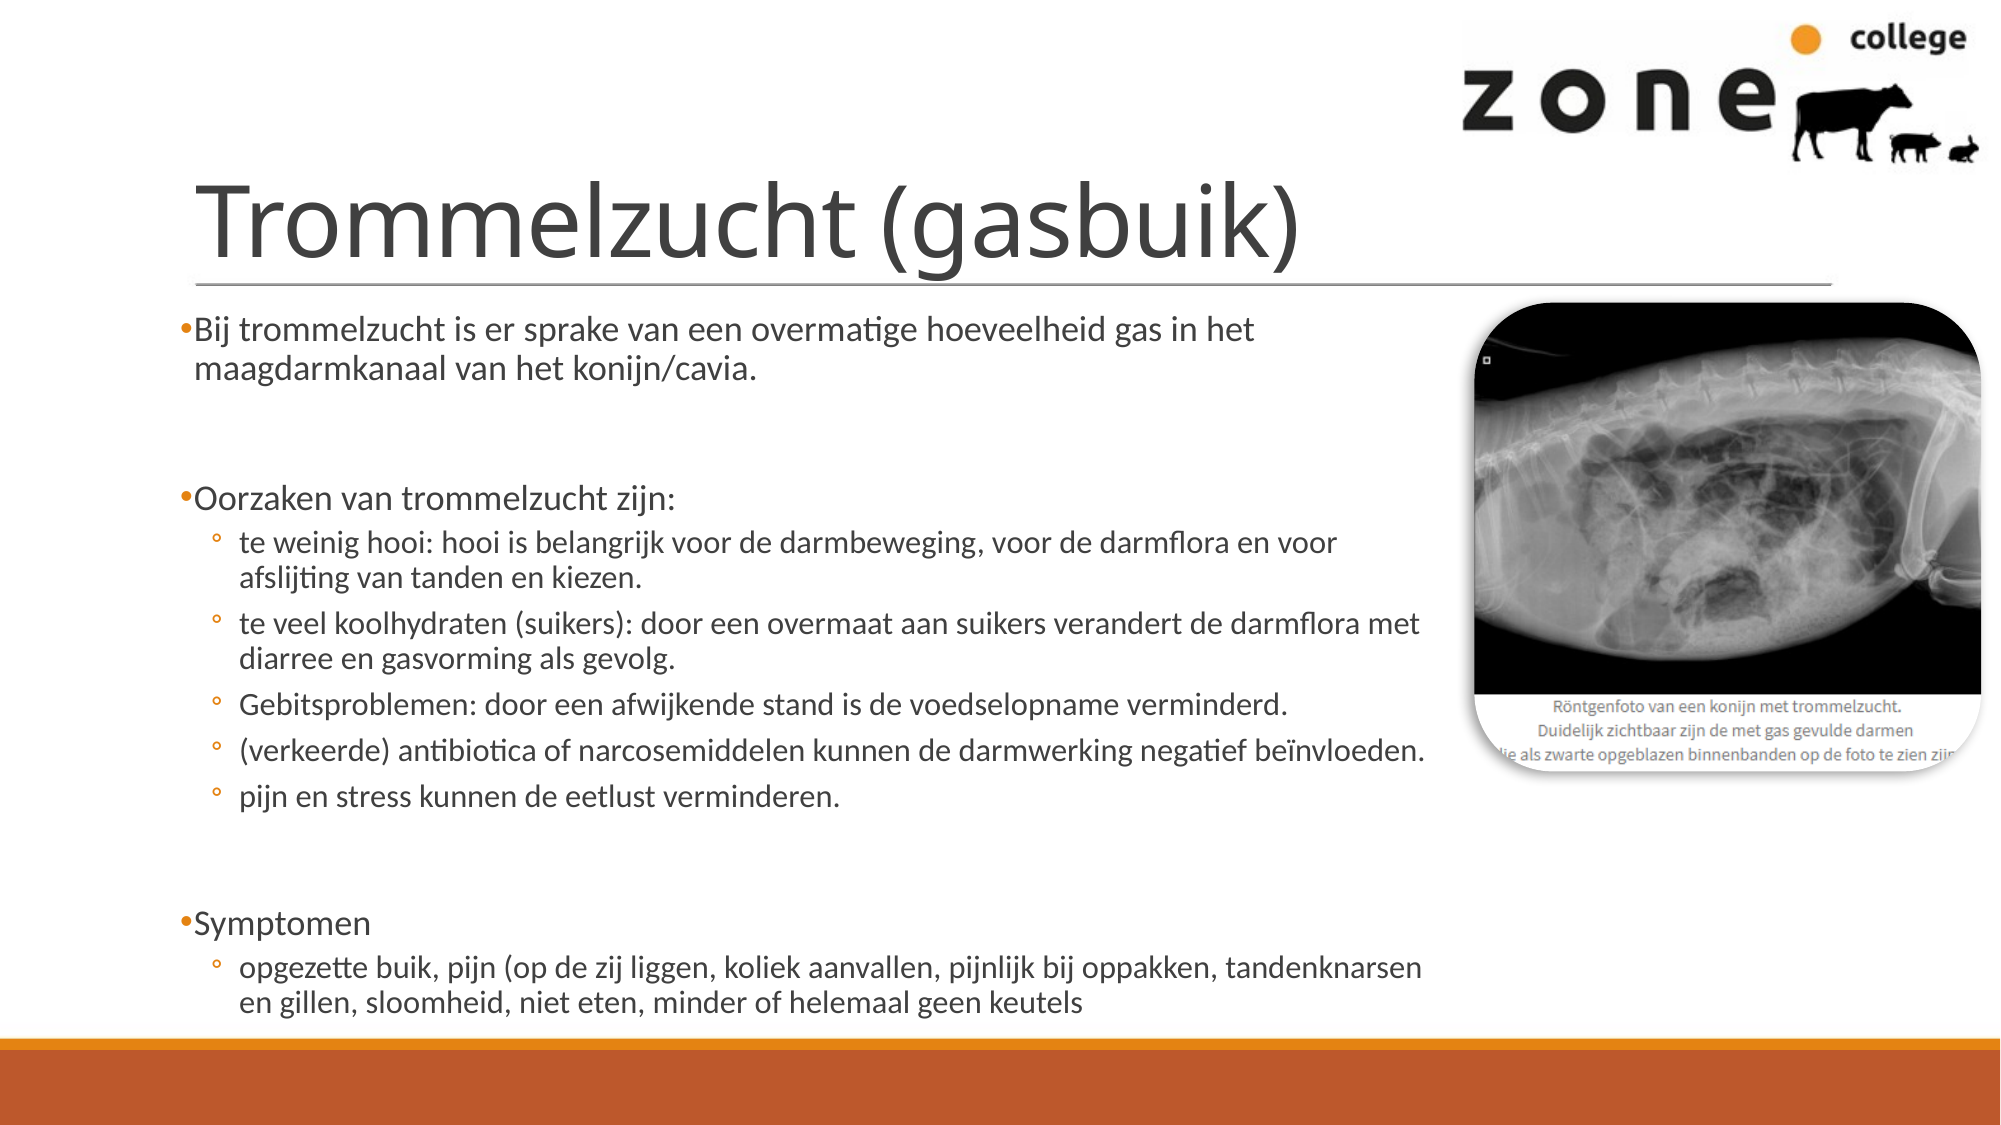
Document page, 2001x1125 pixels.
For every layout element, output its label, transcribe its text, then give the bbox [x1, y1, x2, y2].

picture [0, 0, 2001, 1125]
list Bij trommelzucht is er sprake van een overmatige hoeveelheid gas in het maagdarmkanaal van het konijn/cavia. Oorzaken van trommelzucht zijn: te weinig hooi: hooi is belangrijk voor de darmbeweging, voor de darmflora en voor afslijting van tanden en kiezen. te veel koolhydraten (suikers): door een overmaat aan suikers verandert de darmflora met diarree en gasvorming als gevolg. Gebitsproblemen: door een afwijkende stand is de voedselopname verminderd. (verkeerde) antibiotica of narcosemiddelen kunnen de darmwerking negatief beïnvloeden. pijn en stress kunnen de eetlust verminderen. Symptomen opgezette buik, pijn (op de zij liggen, koliek aanvallen, pijnlijk bij oppakken, tandenknarsen en gillen, sloomheid, niet eten, minder of helemaal geen keutels [180, 302, 1447, 1048]
title Trommelzucht (gasbuik) [180, 47, 1830, 285]
